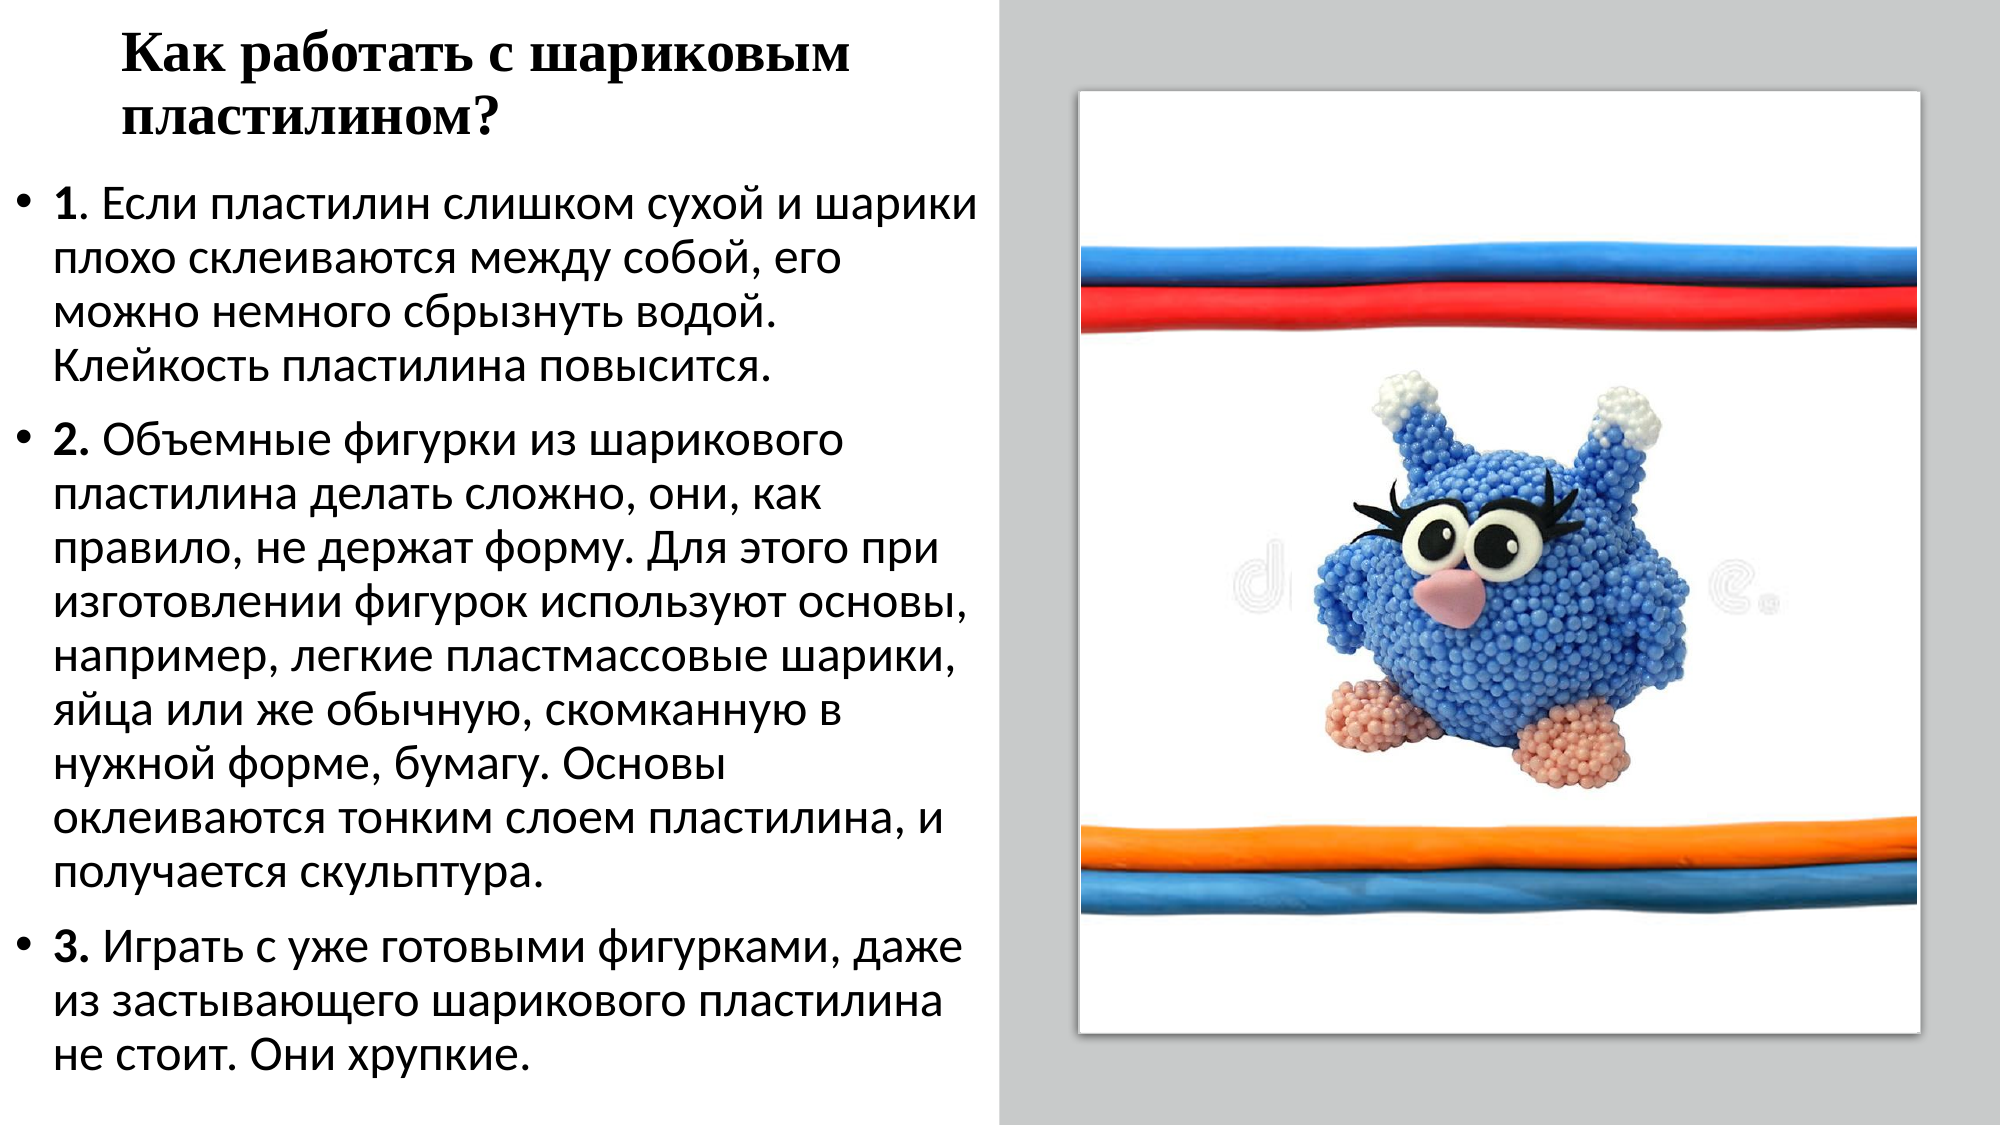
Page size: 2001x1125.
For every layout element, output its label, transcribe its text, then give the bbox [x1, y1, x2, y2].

title Как работать с шариковым пластилином? [106, 0, 918, 168]
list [1081, 91, 1917, 1033]
list 1. Если пластилин слишком сухой и шарики плохо склеиваются между собой, его можно немного сбрызнуть водой. Клейкость пластилина повысится. 2. Объемные фигурки из шарикового пластилина делать сложно, они, как правило, не держат форму. Для этого при изготовлении фигурок используют основы, например, легкие пластмассовые шарики, яйца или же обычную, скомканную в нужной форме, бумагу. Основы оклеиваются тонким слоем пластилина, и получается скульптура. 3. Играть с уже готовыми фигурками, даже из застывающего шарикового пластилина не стоит. Они хрупкие. [0, 168, 998, 1125]
text_box [998, 0, 2000, 1125]
picture [1291, 349, 1707, 818]
text_box [1078, 90, 1922, 1034]
